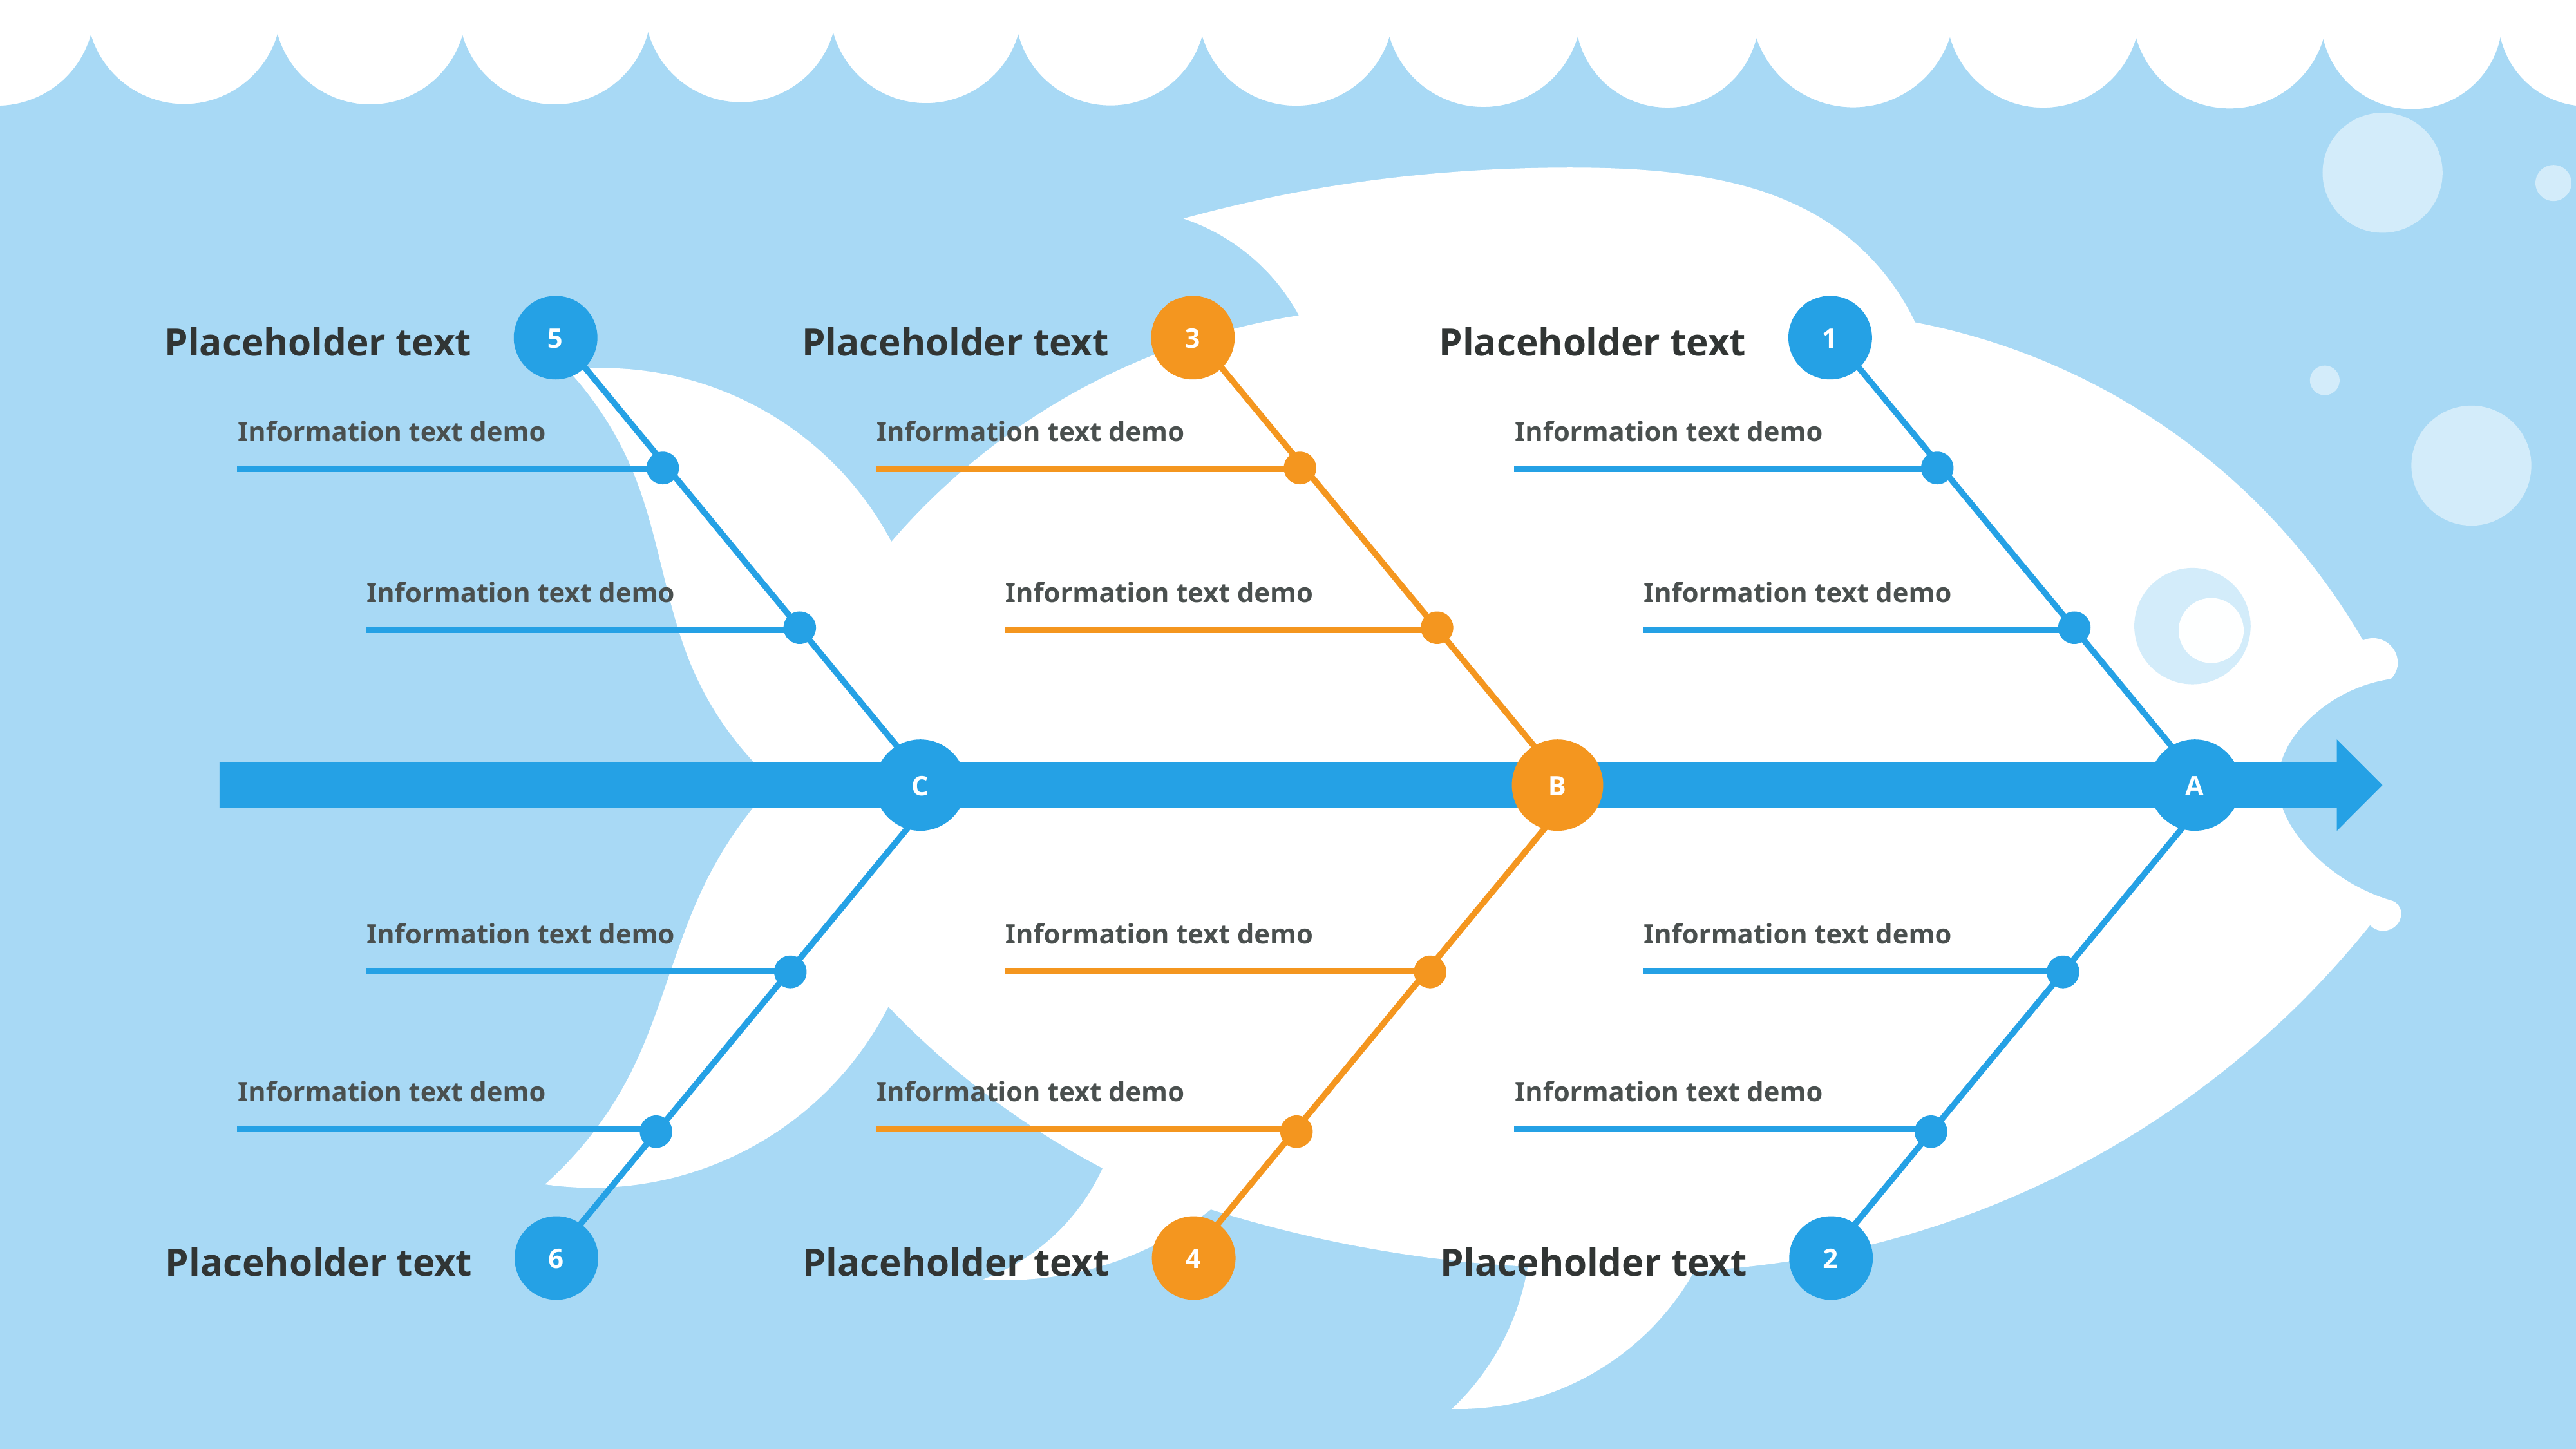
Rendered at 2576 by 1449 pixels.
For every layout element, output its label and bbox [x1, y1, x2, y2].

text_box [0, 32, 2576, 1449]
text_box [99, 113, 2576, 1410]
